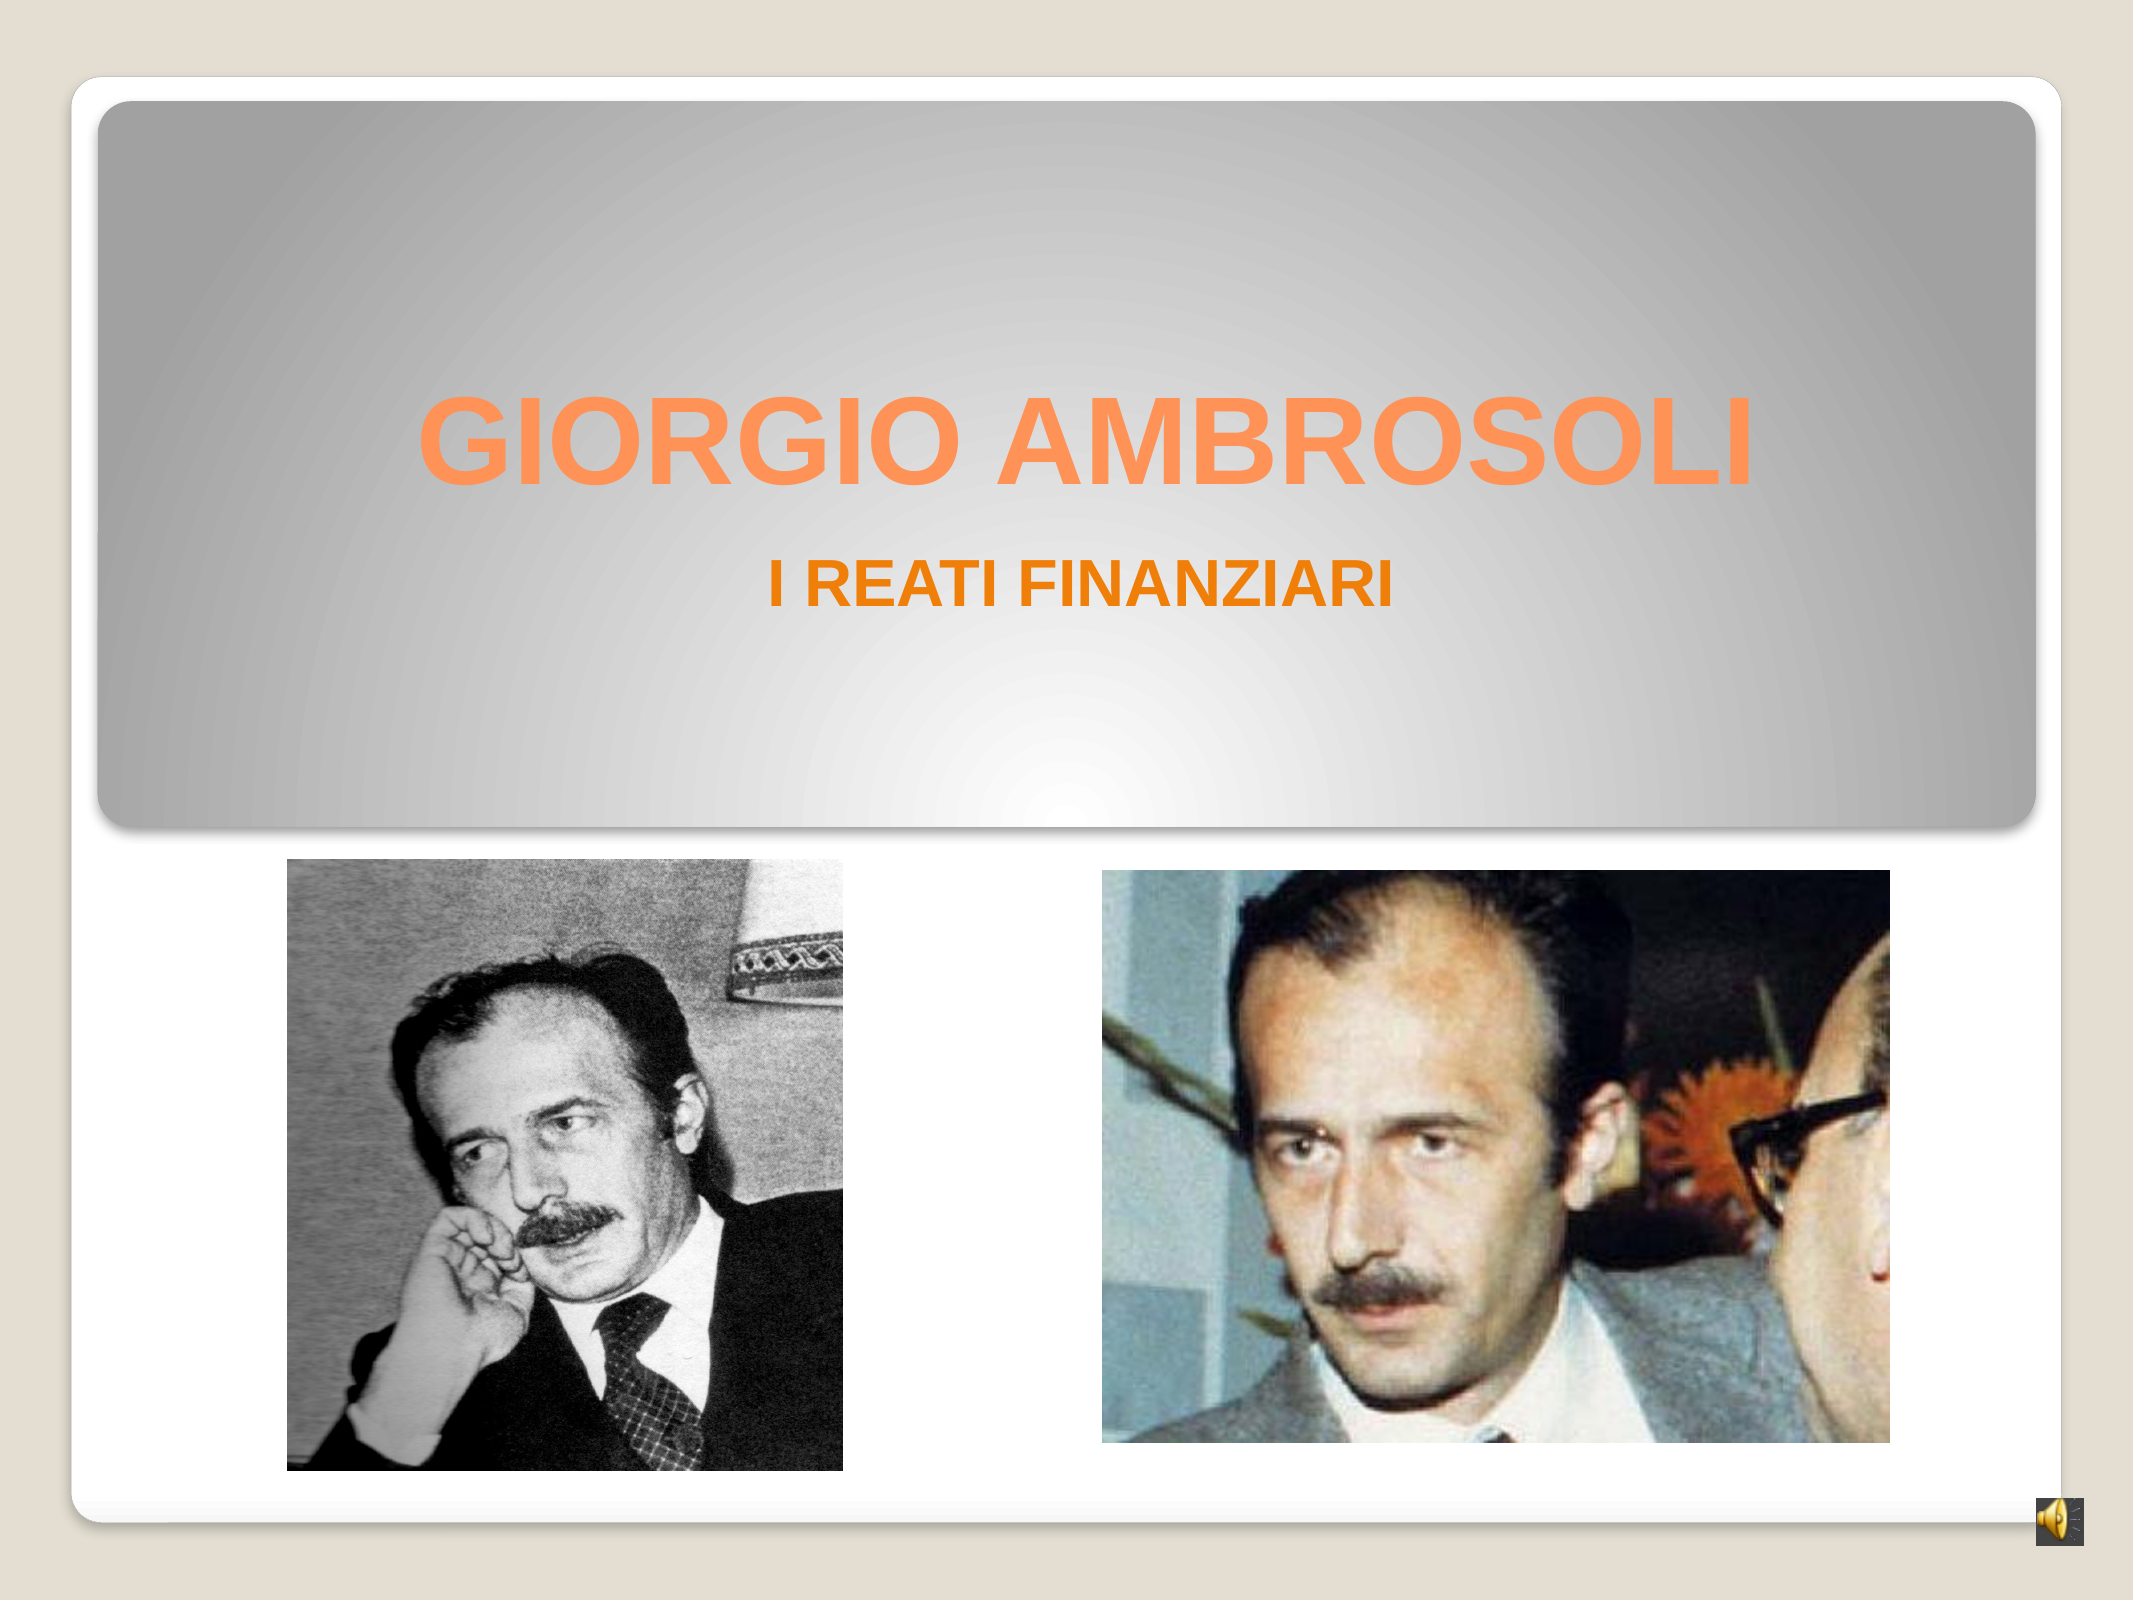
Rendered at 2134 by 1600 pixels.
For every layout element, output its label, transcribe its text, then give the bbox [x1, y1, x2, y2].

picture [2035, 1496, 2086, 1548]
subtitle I REATI FINANZIARI [676, 540, 1457, 658]
picture [286, 858, 843, 1471]
title GIORGIO AMBROSOLI [346, 315, 1770, 521]
picture [1101, 870, 1891, 1443]
